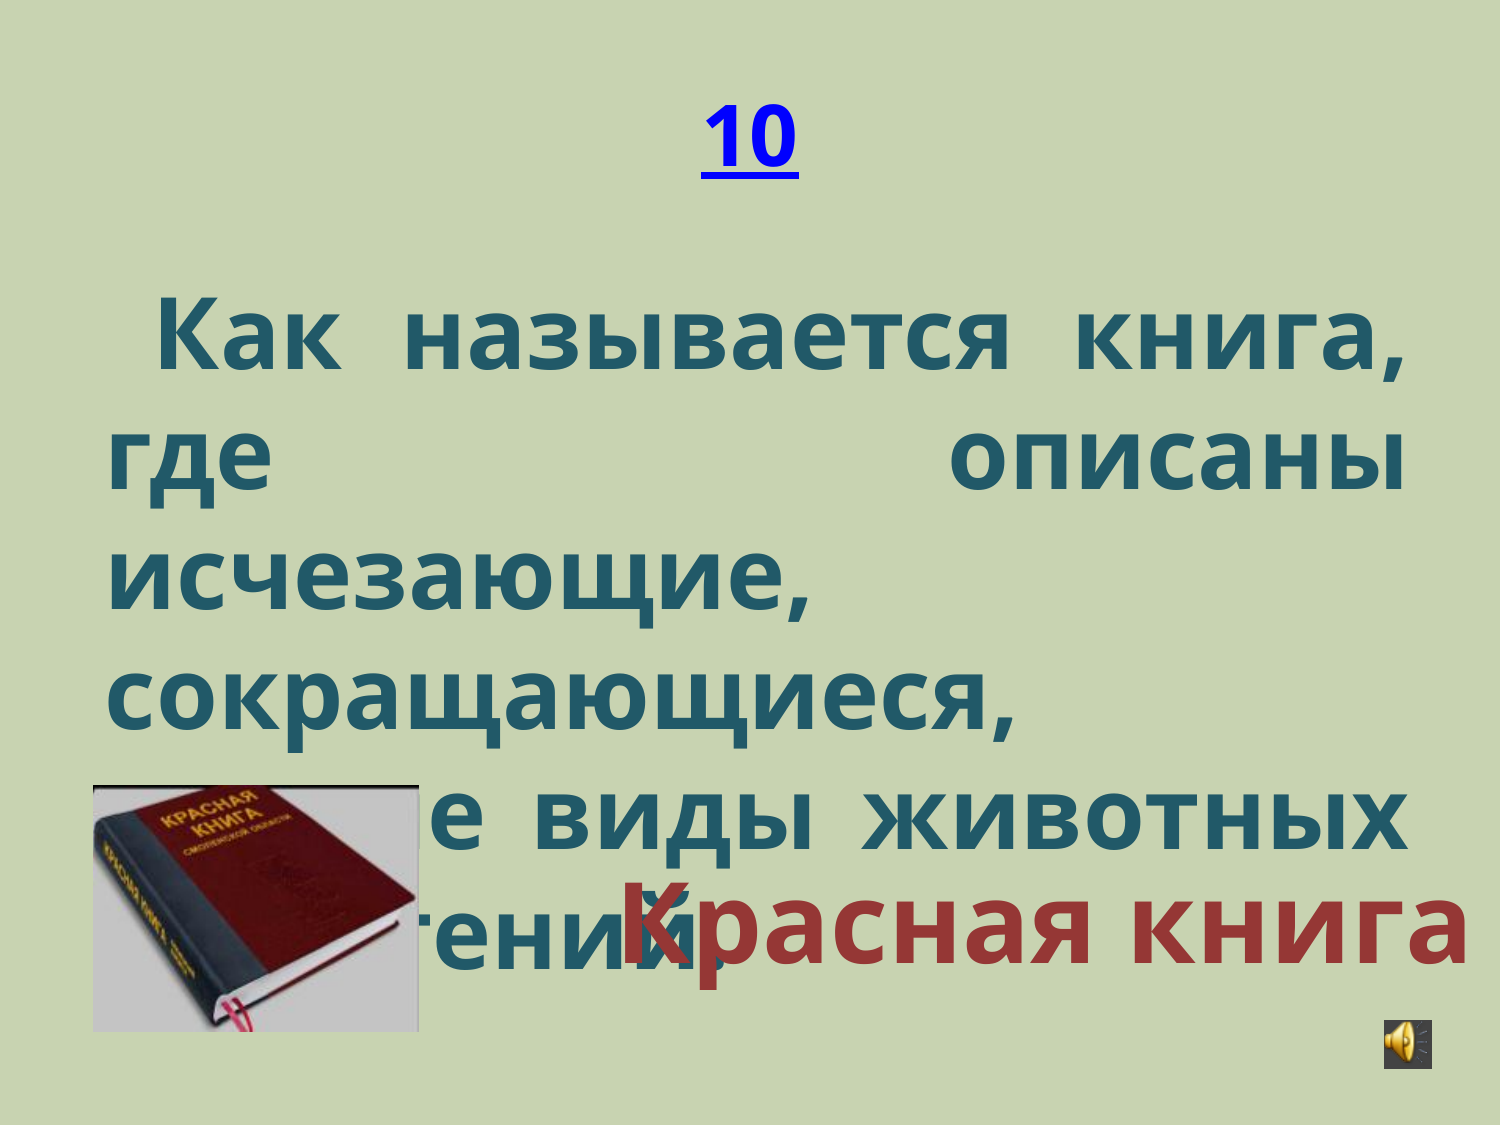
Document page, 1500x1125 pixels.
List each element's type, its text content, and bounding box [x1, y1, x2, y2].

picture [1382, 1019, 1433, 1070]
picture [93, 785, 419, 1032]
text_box Красная книга [600, 843, 1489, 994]
title 10 [75, 45, 1425, 233]
list Как называется книга, где описаны исчезающие, сокращающиеся, редкие виды животных и растений. [0, 262, 1425, 844]
